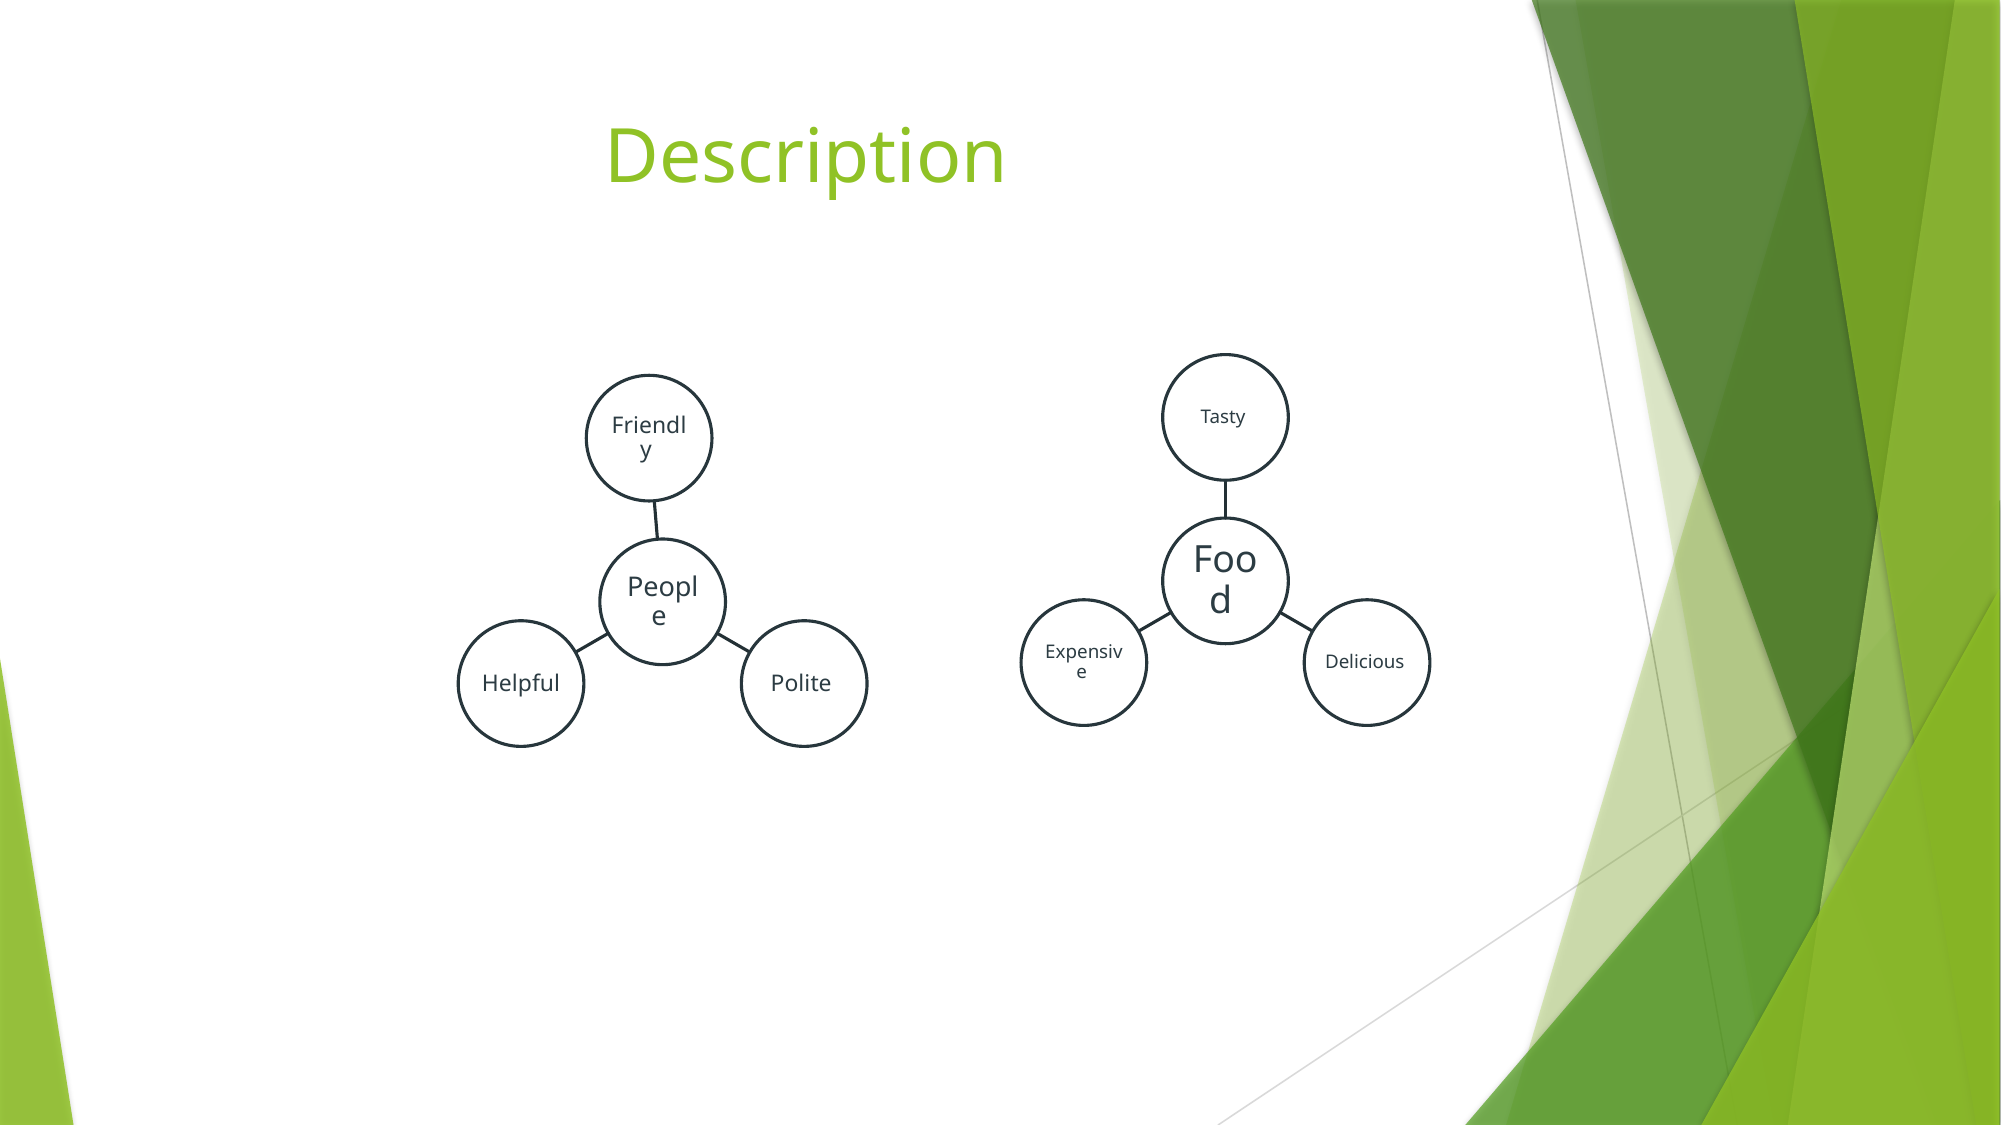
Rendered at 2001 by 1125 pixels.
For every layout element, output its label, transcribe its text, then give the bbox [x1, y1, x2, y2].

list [929, 353, 1522, 727]
title Description [111, 99, 1522, 317]
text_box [366, 374, 959, 747]
